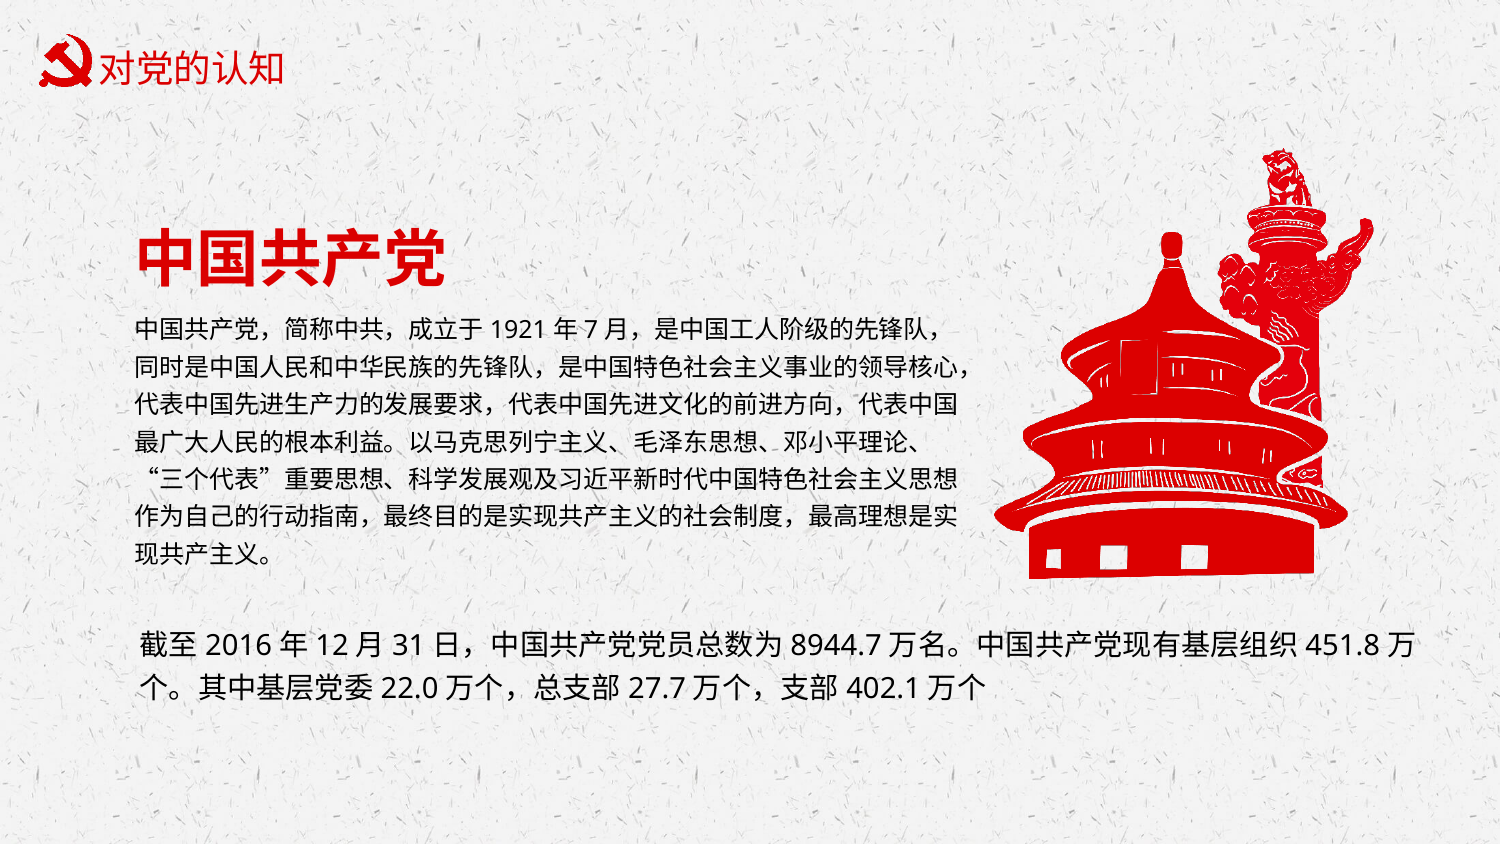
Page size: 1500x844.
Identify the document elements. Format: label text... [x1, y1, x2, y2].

text_box 截至2016年12月31日，中国共产党党员总数为8944.7万名。中国共产党现有基层组织451.8万个。其中基层党委22.0万个，总支部27.7万个，支部402.1万个 [124, 609, 1438, 712]
picture [0, 0, 1500, 844]
text_box 中国共产党 [119, 211, 486, 302]
text_box 中国共产党，简称中共，成立于1921年7月，是中国工人阶级的先锋队，同时是中国人民和中华民族的先锋队，是中国特色社会主义事业的领导核心，代表中国先进生产力的发展要求，代表中国先进文化的前进方向，代表中国最广大人民的根本利益。以马克思列宁主义、毛泽东思想、邓小平理论、“三个代表”重要思想、科学发展观及习近平新时代中国特色社会主义思想作为自己的行动指南，最终目的是实现共产主义的社会制度，最高理想是实现共产主义。 [119, 299, 937, 576]
